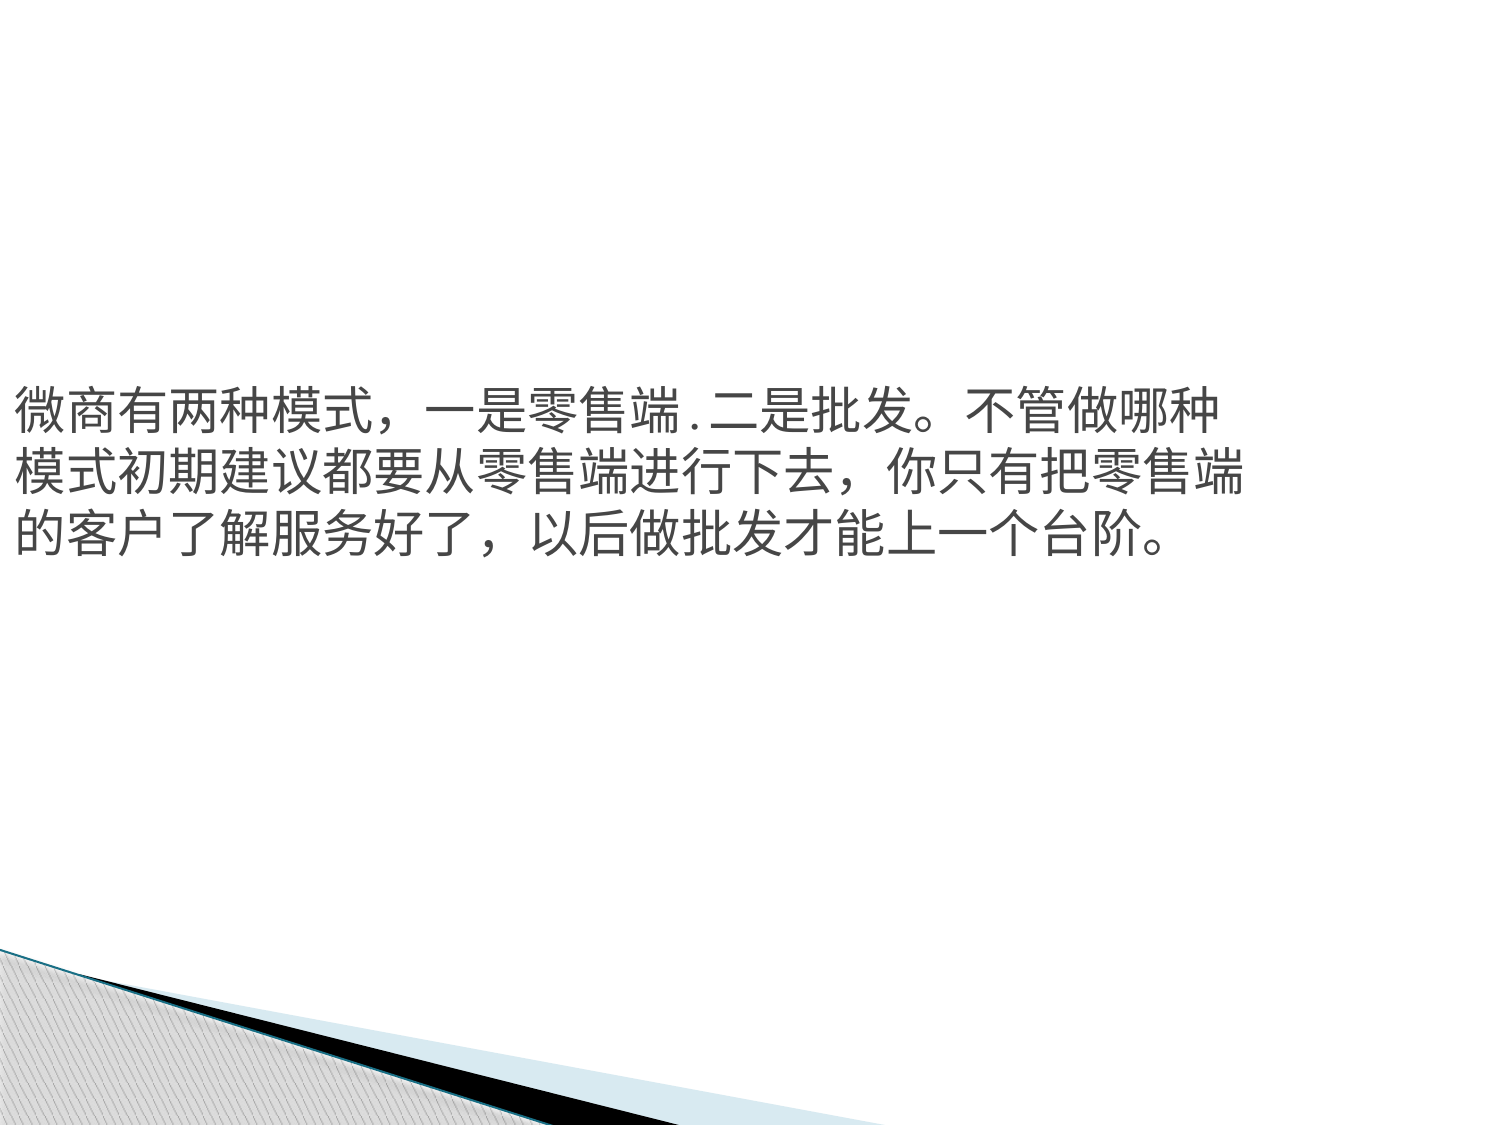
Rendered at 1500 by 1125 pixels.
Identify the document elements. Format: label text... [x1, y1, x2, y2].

title 微商有两种模式，一是零售端.二是批发。不管做哪种模式初期建议都要从零售端进行下去，你只有把零售端的客户了解服务好了，以后做批发才能上一个台阶。 [0, 349, 1275, 591]
